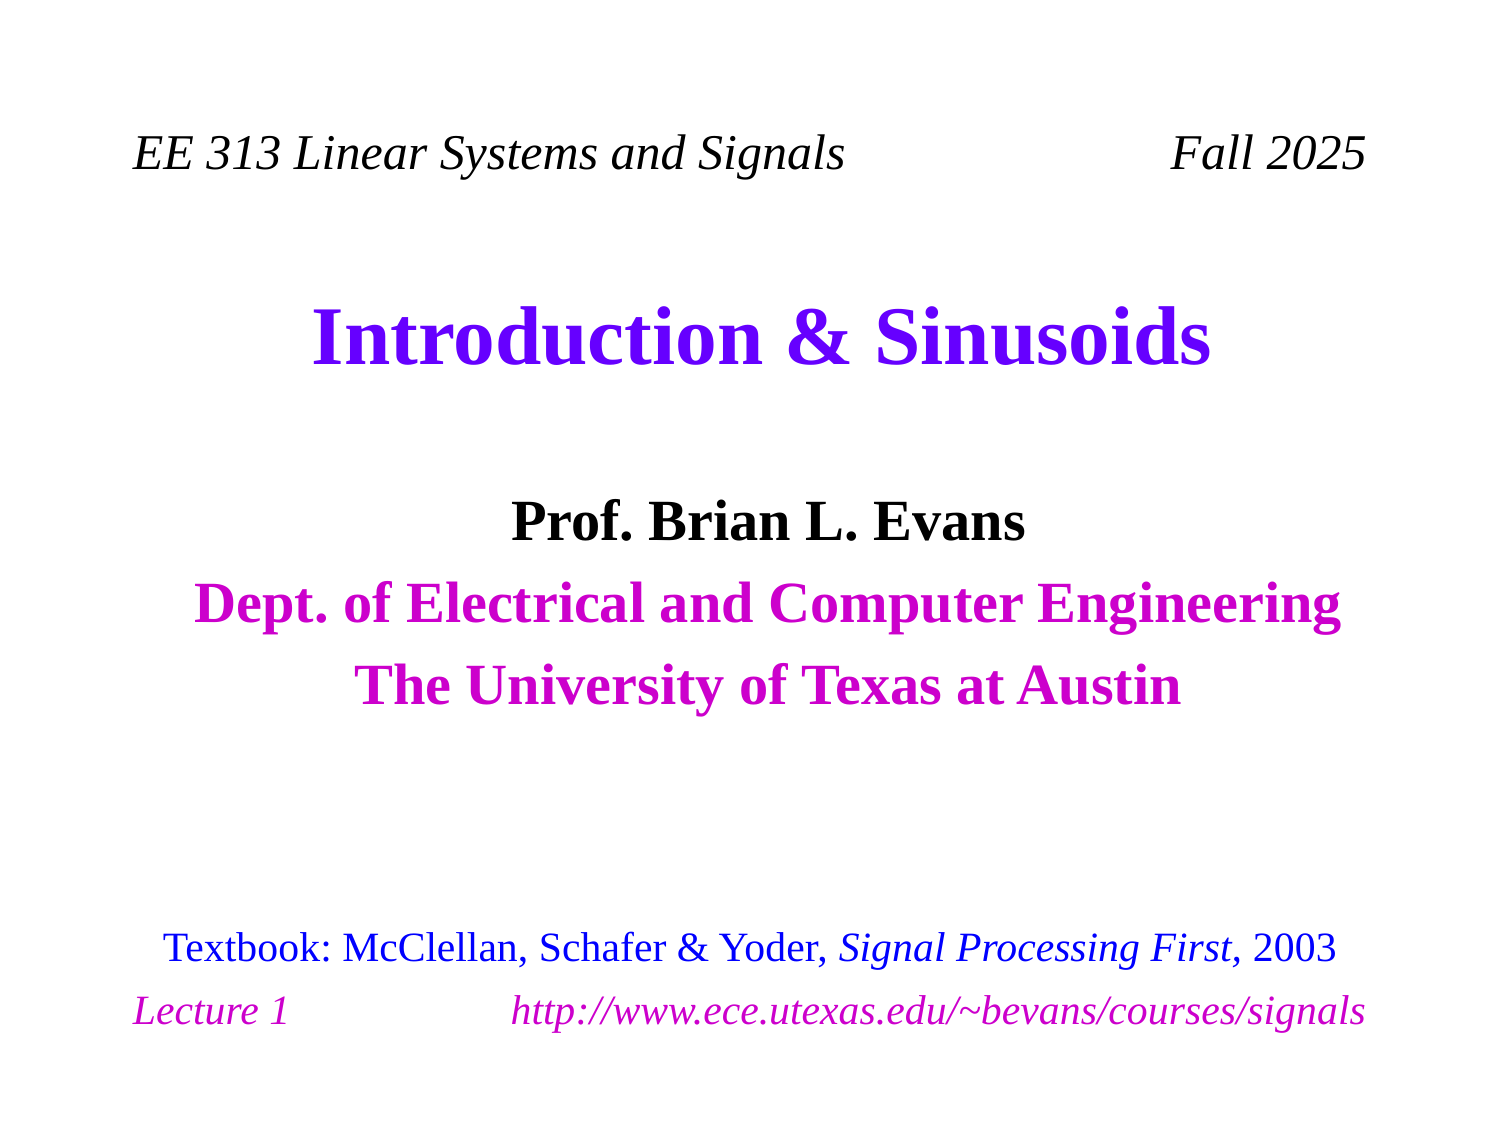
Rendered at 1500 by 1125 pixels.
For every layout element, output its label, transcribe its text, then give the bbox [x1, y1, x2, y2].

subtitle Prof. Brian L. Evans Dept. of Electrical and Computer Engineering The University of Texas at Austin [137, 474, 1400, 763]
text_box Textbook: McClellan, Schafer & Yoder, Signal Processing First, 2003 [0, 912, 1500, 978]
text_box Lecture 1 http://www.ece.utexas.edu/~bevans/courses/signals [0, 978, 1500, 1040]
text_box EE 313 Linear Systems and Signals Fall 2025 [0, 112, 1500, 188]
title Introduction & Sinusoids [125, 237, 1400, 425]
